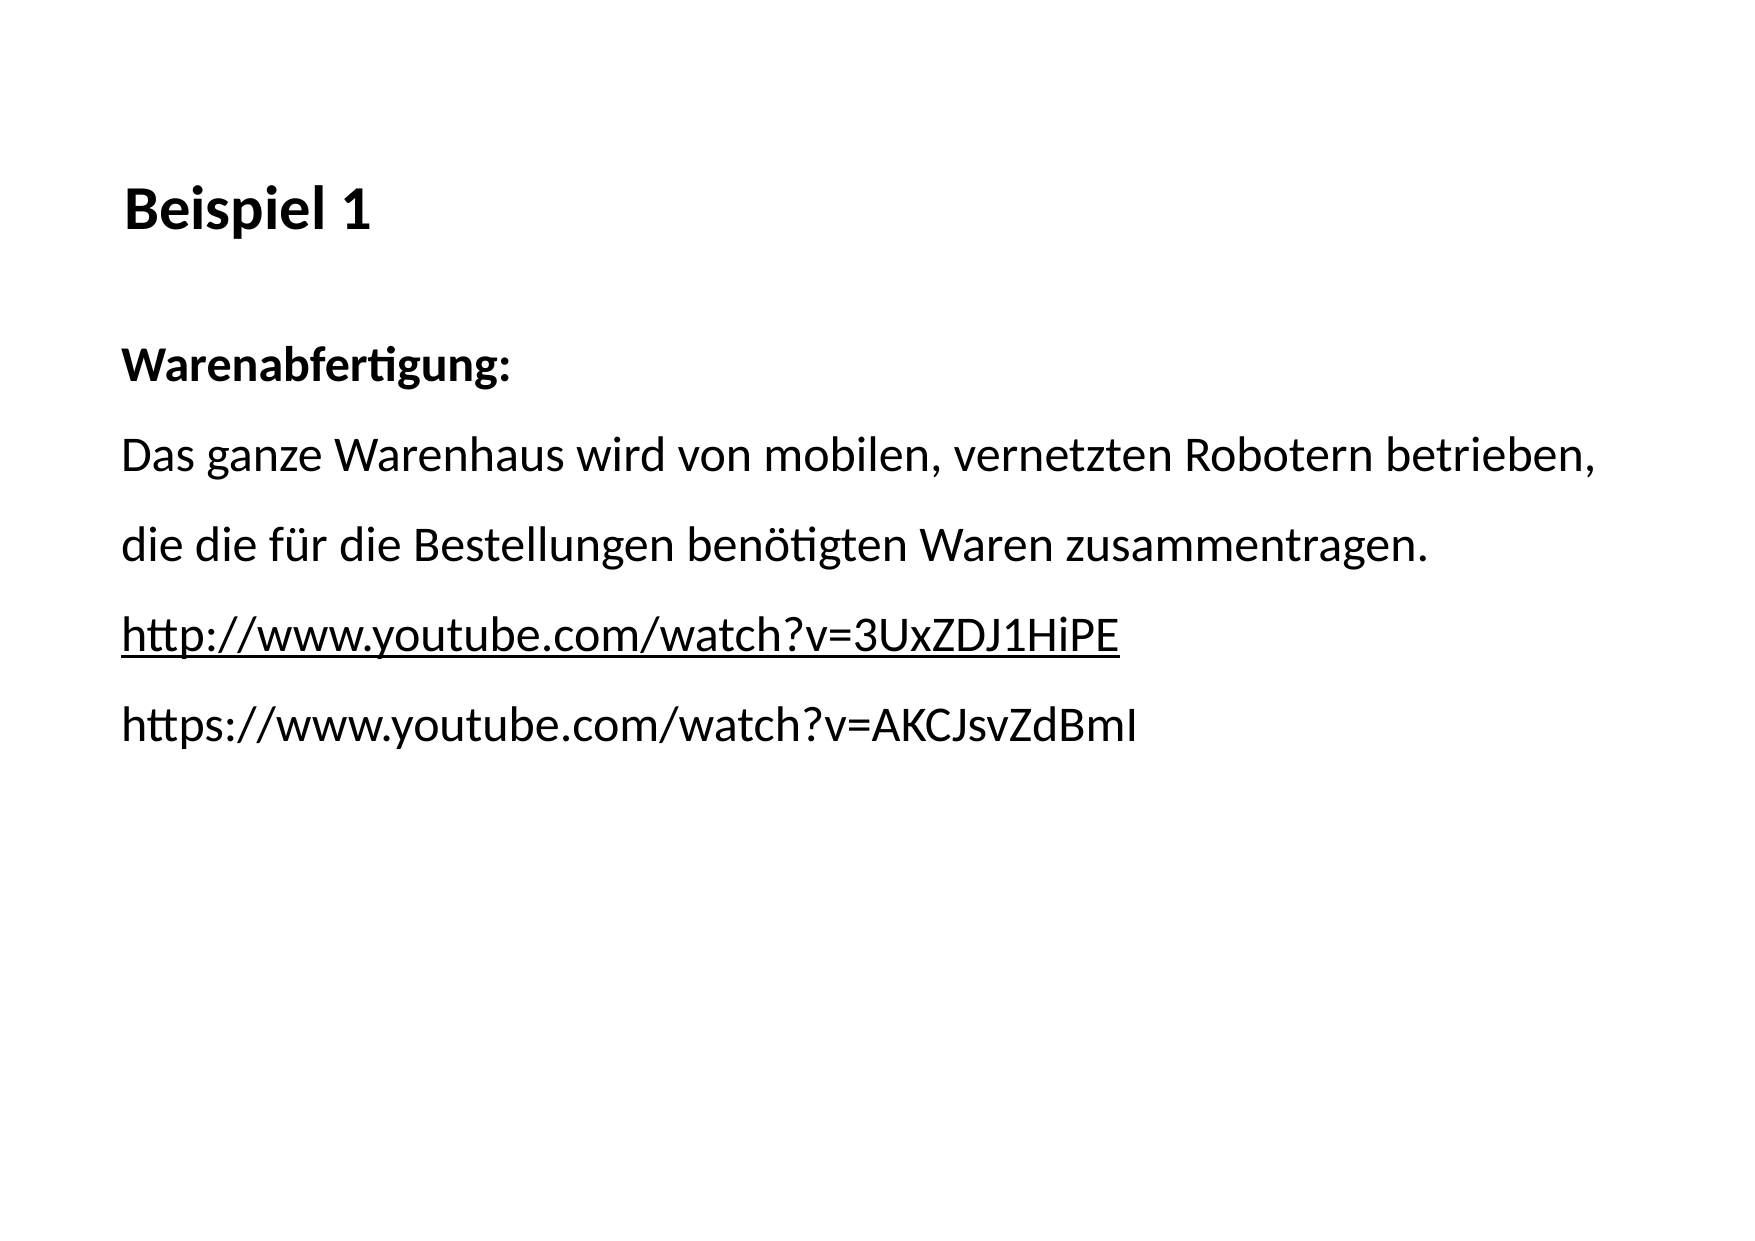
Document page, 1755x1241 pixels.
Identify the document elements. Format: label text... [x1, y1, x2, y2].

title Beispiel 1 [109, 159, 1491, 288]
text_box Warenabfertigung: Das ganze Warenhaus wird von mobilen, vernetzten Robotern betrieben, die die für die Bestellungen benötigten Waren zusammentragen. http://www.youtube.com/watch?v=3UxZDJ1HiPE https://www.youtube.com/watch?v=AKCJsvZdBmI [121, 301, 1622, 1008]
